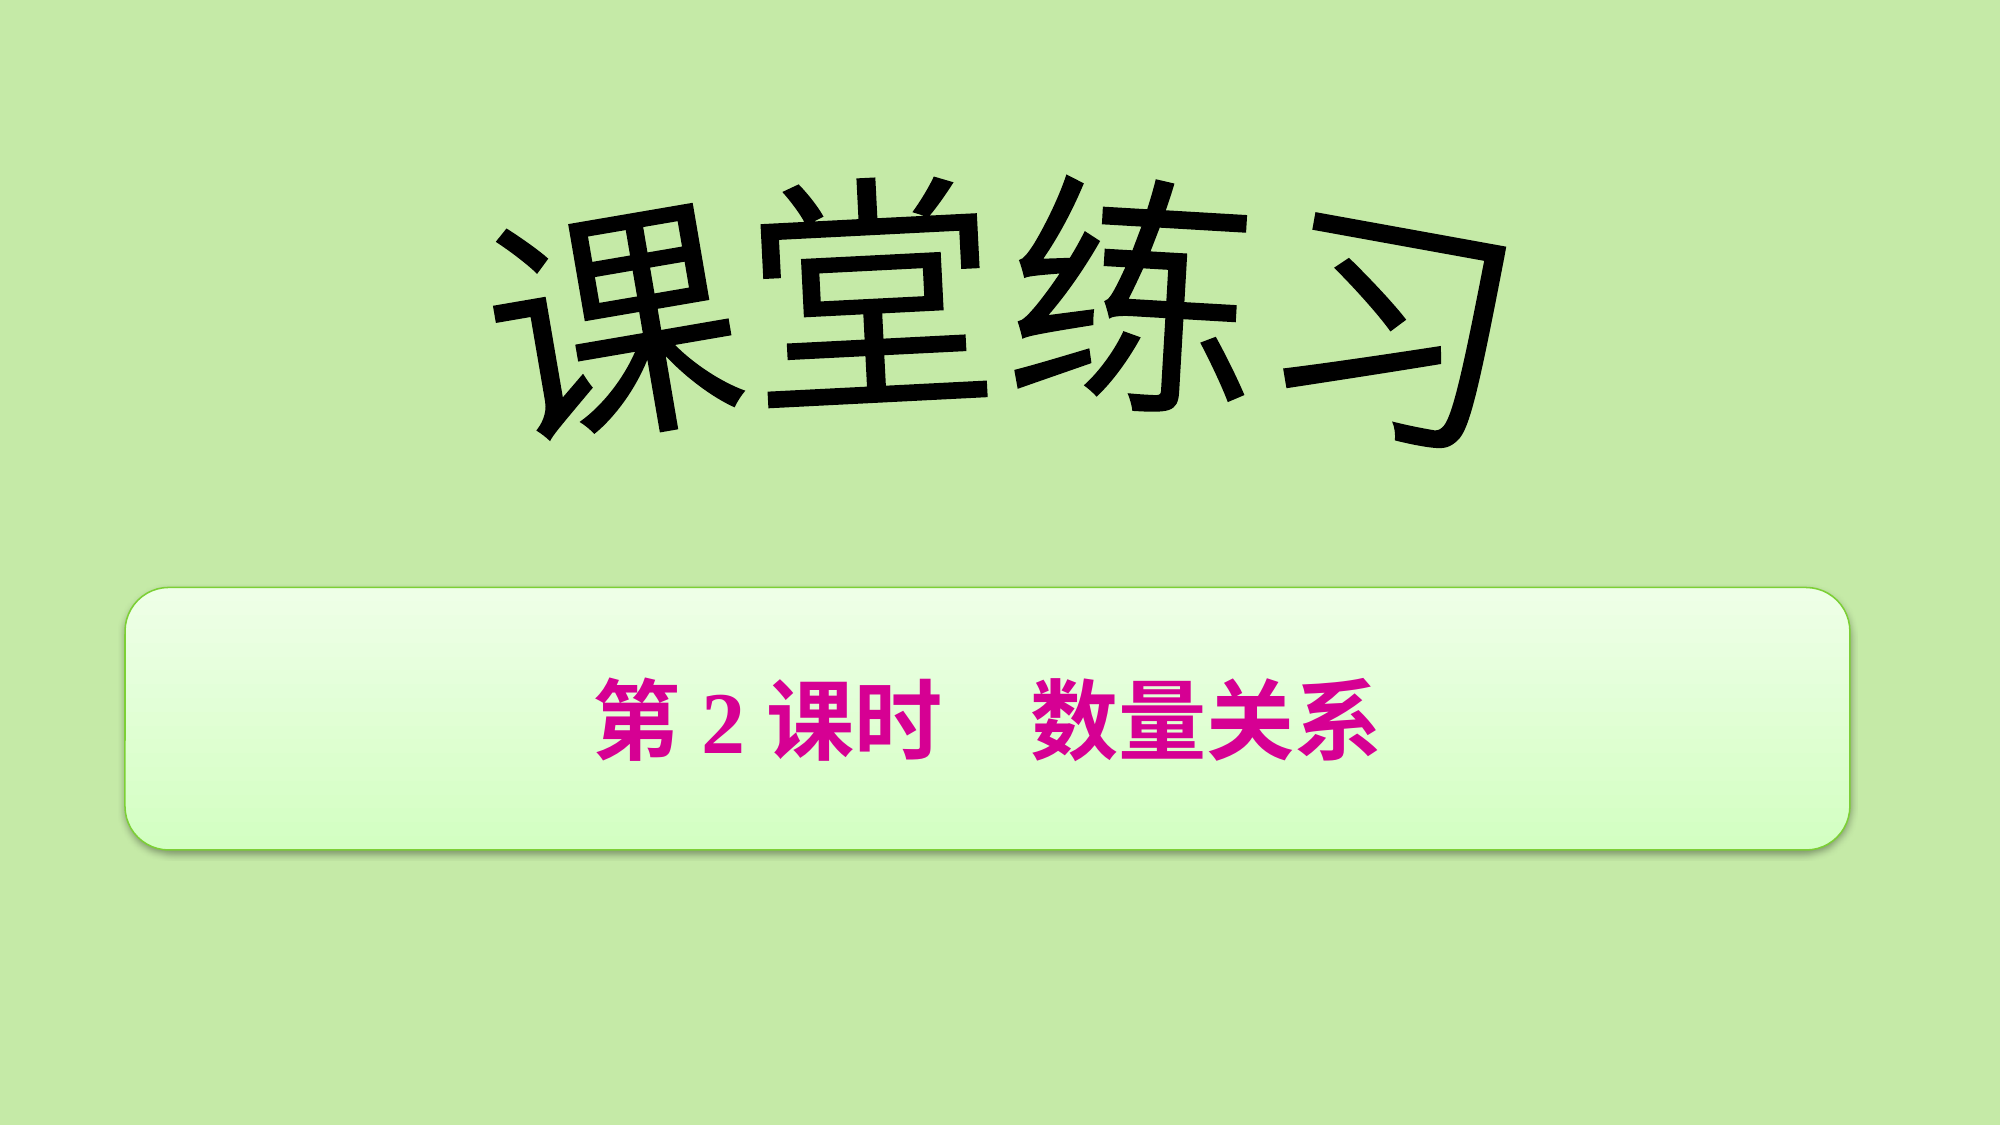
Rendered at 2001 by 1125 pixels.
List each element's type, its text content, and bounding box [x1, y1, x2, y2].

text_box 第2课时 数量关系 [124, 586, 1851, 851]
